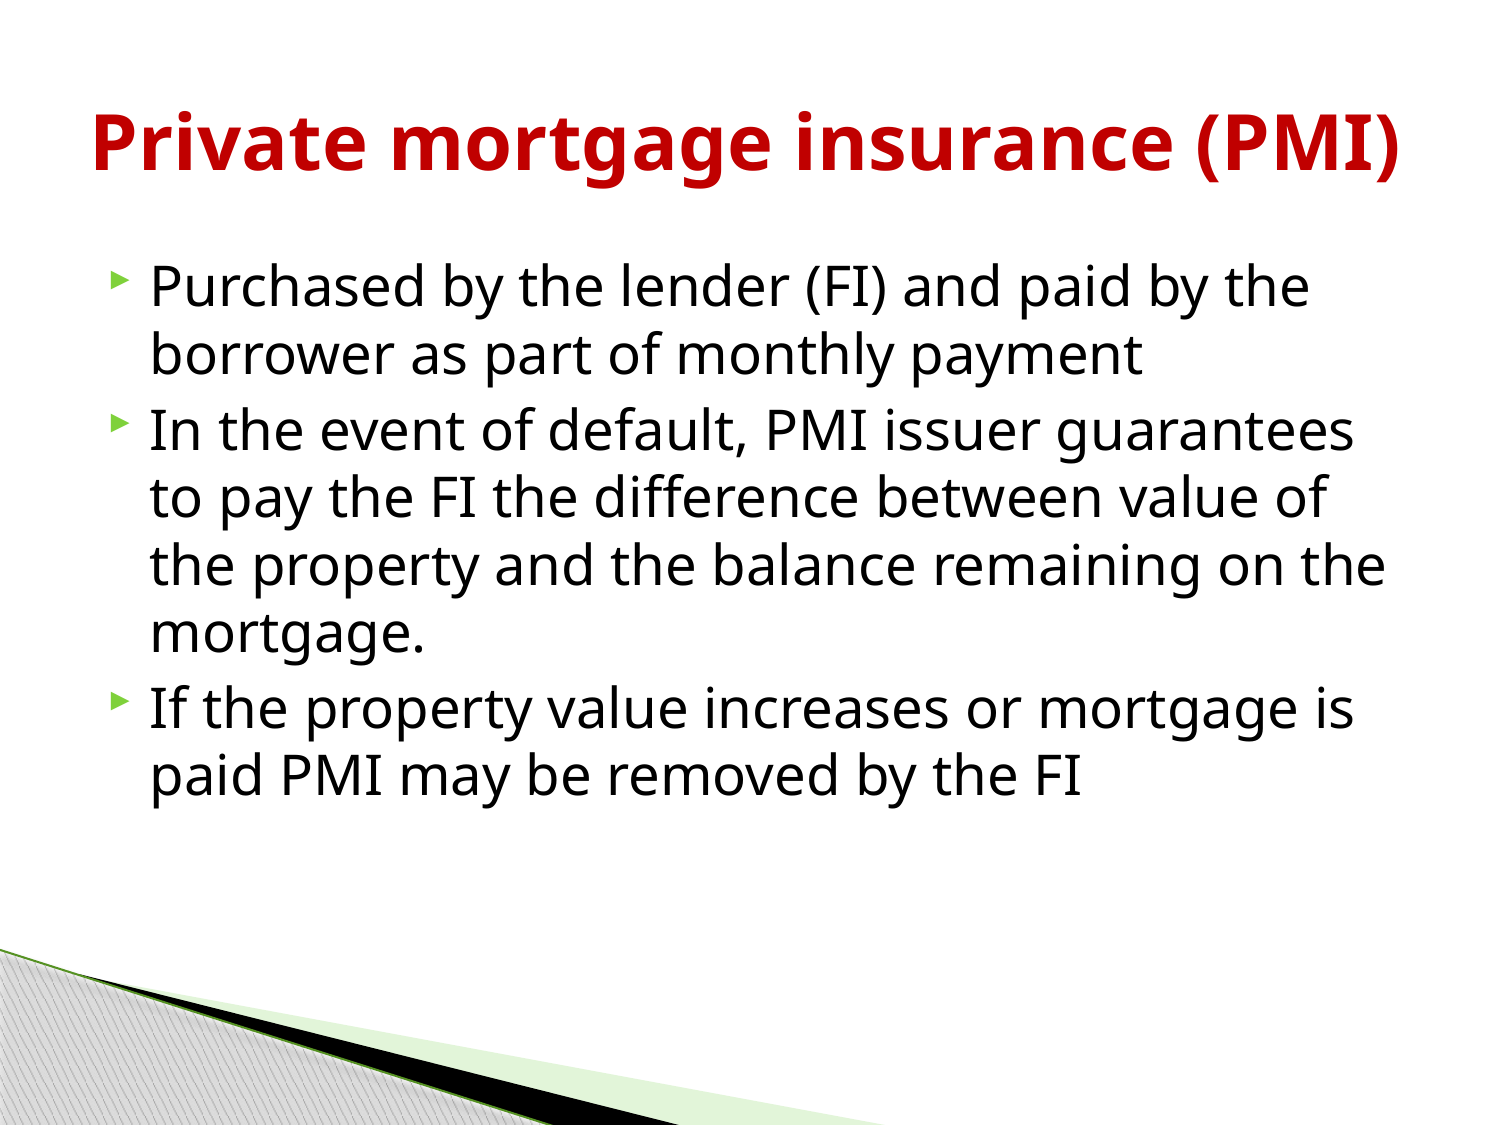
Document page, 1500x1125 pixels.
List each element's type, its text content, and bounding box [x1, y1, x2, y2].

list Purchased by the lender (FI) and paid by the borrower as part of monthly payment In the event of default, PMI issuer guarantees to pay the FI the difference between value of the property and the balance remaining on the mortgage. If the property value increases or mortgage is paid PMI may be removed by the FI [75, 243, 1425, 986]
title Private mortgage insurance (PMI) [75, 45, 1425, 233]
